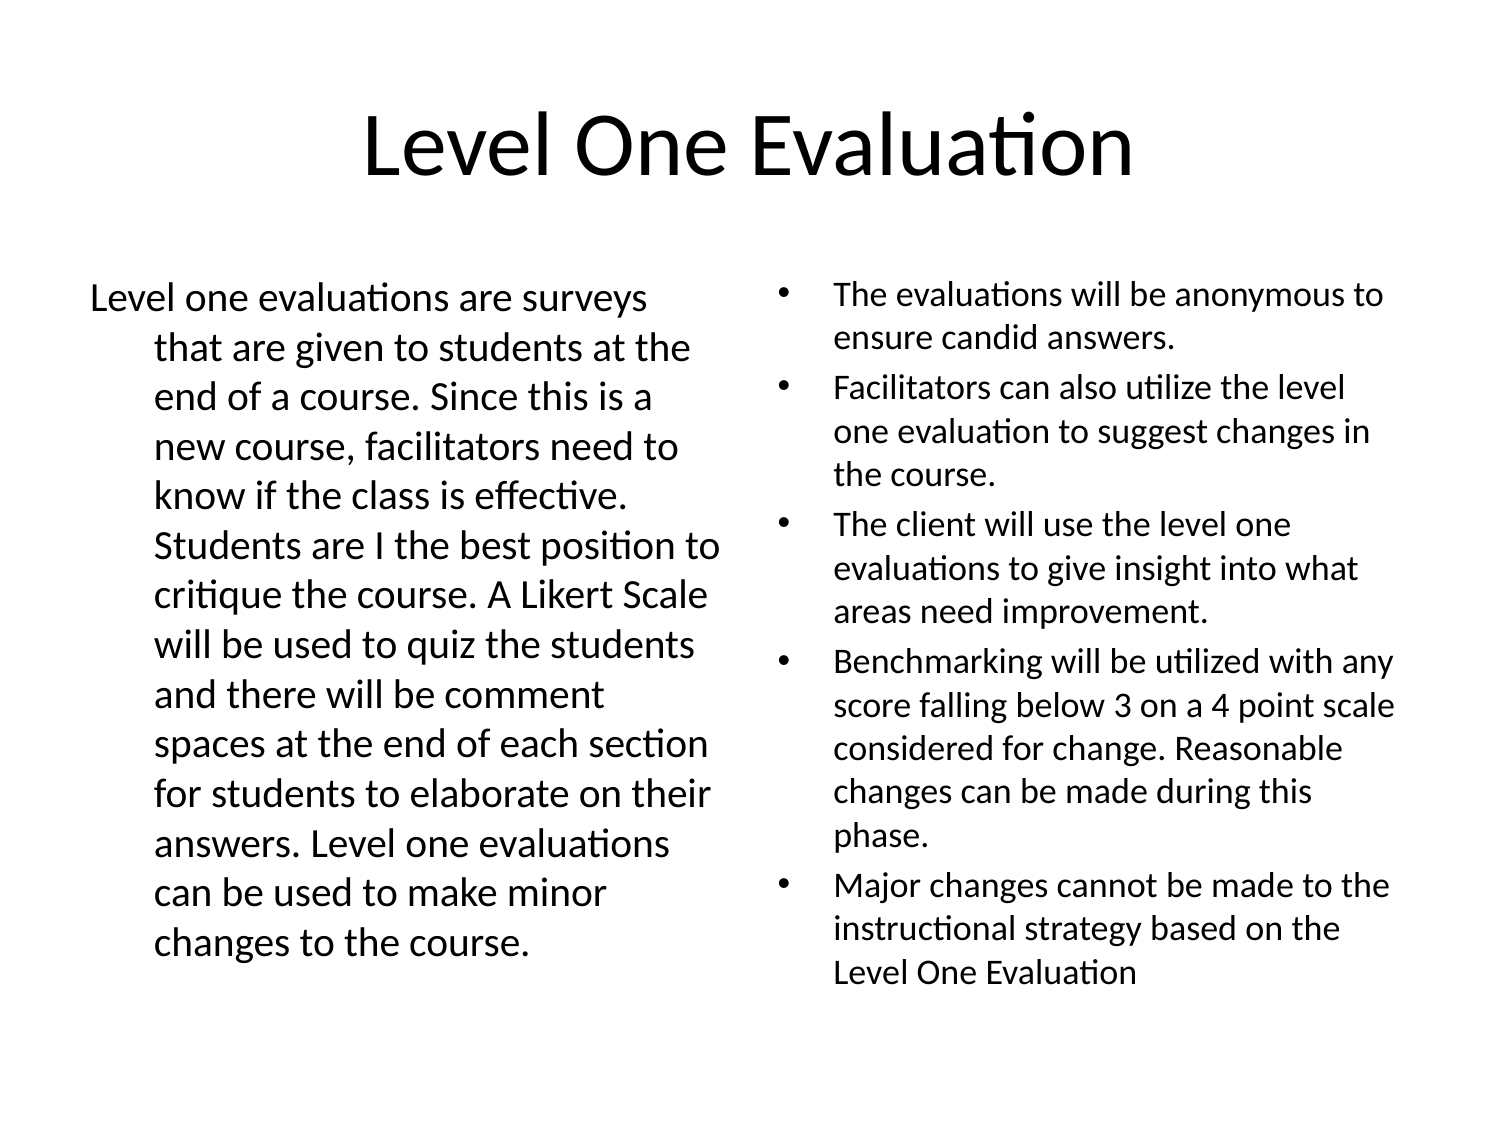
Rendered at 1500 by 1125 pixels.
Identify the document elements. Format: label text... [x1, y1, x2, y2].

list Level one evaluations are surveys that are given to students at the end of a course. Since this is a new course, facilitators need to know if the class is effective. Students are I the best position to critique the course. A Likert Scale will be used to quiz the students and there will be comment spaces at the end of each section for students to elaborate on their answers. Level one evaluations can be used to make minor changes to the course. [75, 262, 738, 1005]
title Level One Evaluation [75, 45, 1425, 233]
list The evaluations will be anonymous to ensure candid answers. Facilitators can also utilize the level one evaluation to suggest changes in the course. The client will use the level one evaluations to give insight into what areas need improvement. Benchmarking will be utilized with any score falling below 3 on a 4 point scale considered for change. Reasonable changes can be made during this phase. Major changes cannot be made to the instructional strategy based on the Level One Evaluation [762, 262, 1425, 1005]
